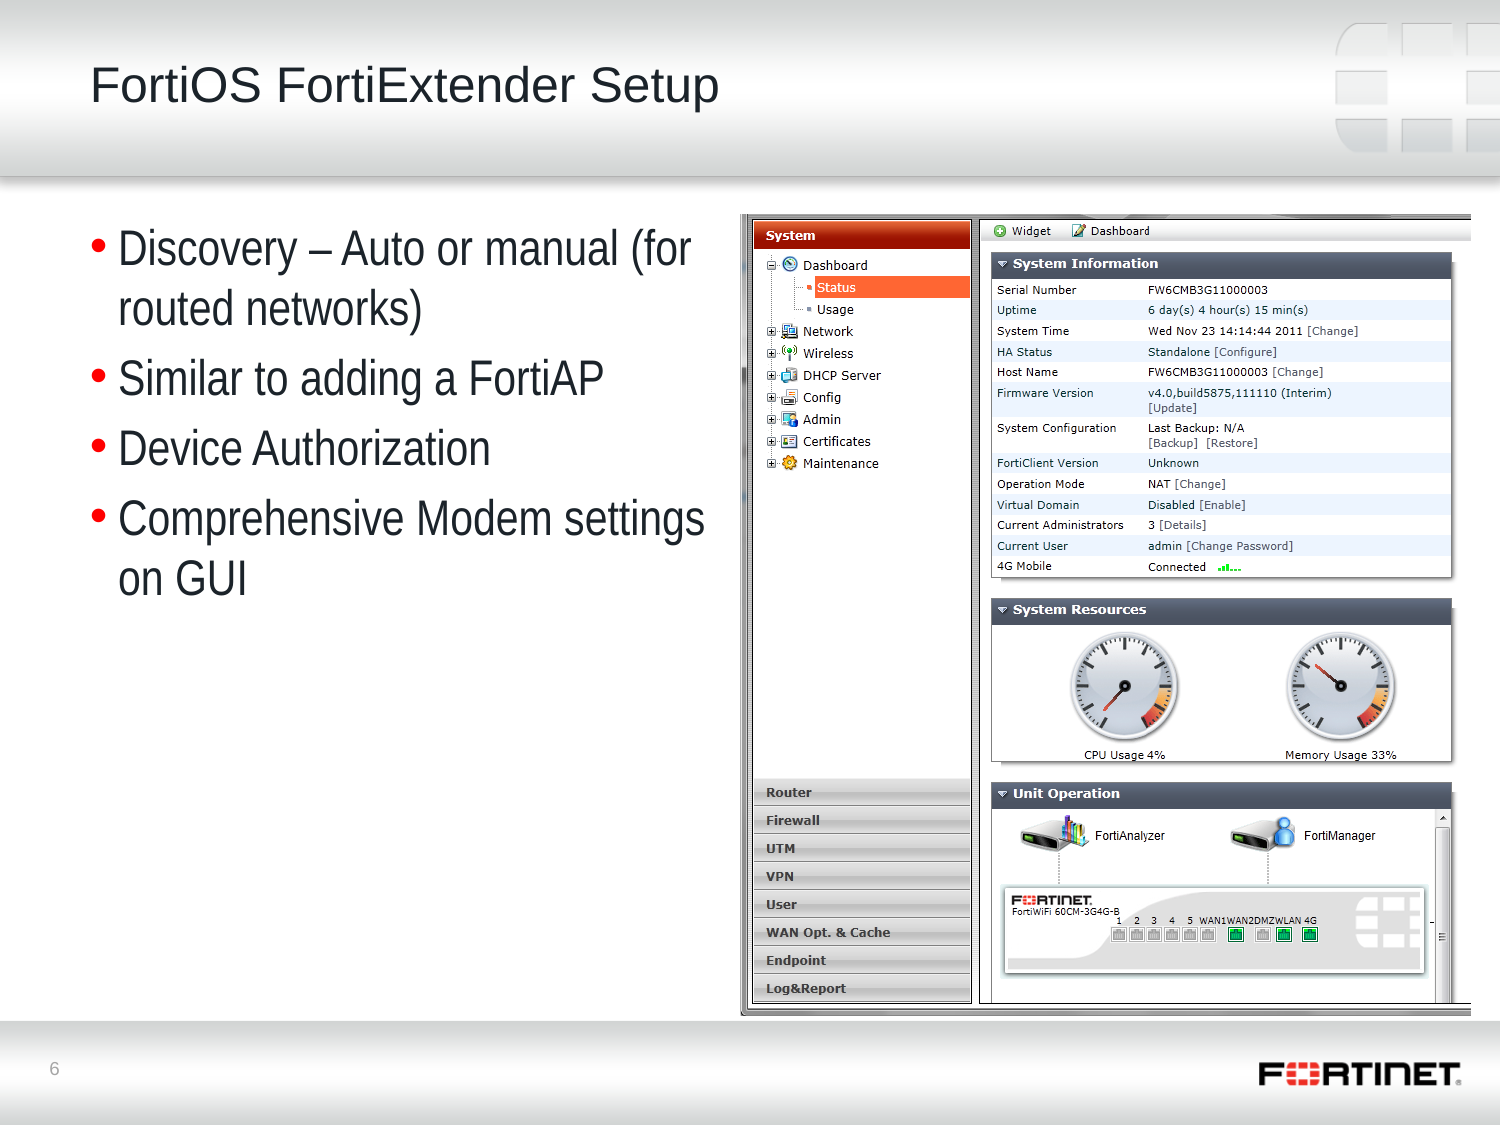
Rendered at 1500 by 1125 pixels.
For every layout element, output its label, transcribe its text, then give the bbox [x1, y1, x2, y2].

list Discovery – Auto or manual (for routed networks) Similar to adding a FortiAP Device Authorization Comprehensive Modem settings on GUI [75, 208, 722, 976]
title FortiOS FortiExtender Setup [75, 45, 1425, 138]
picture [0, 0, 1500, 1125]
